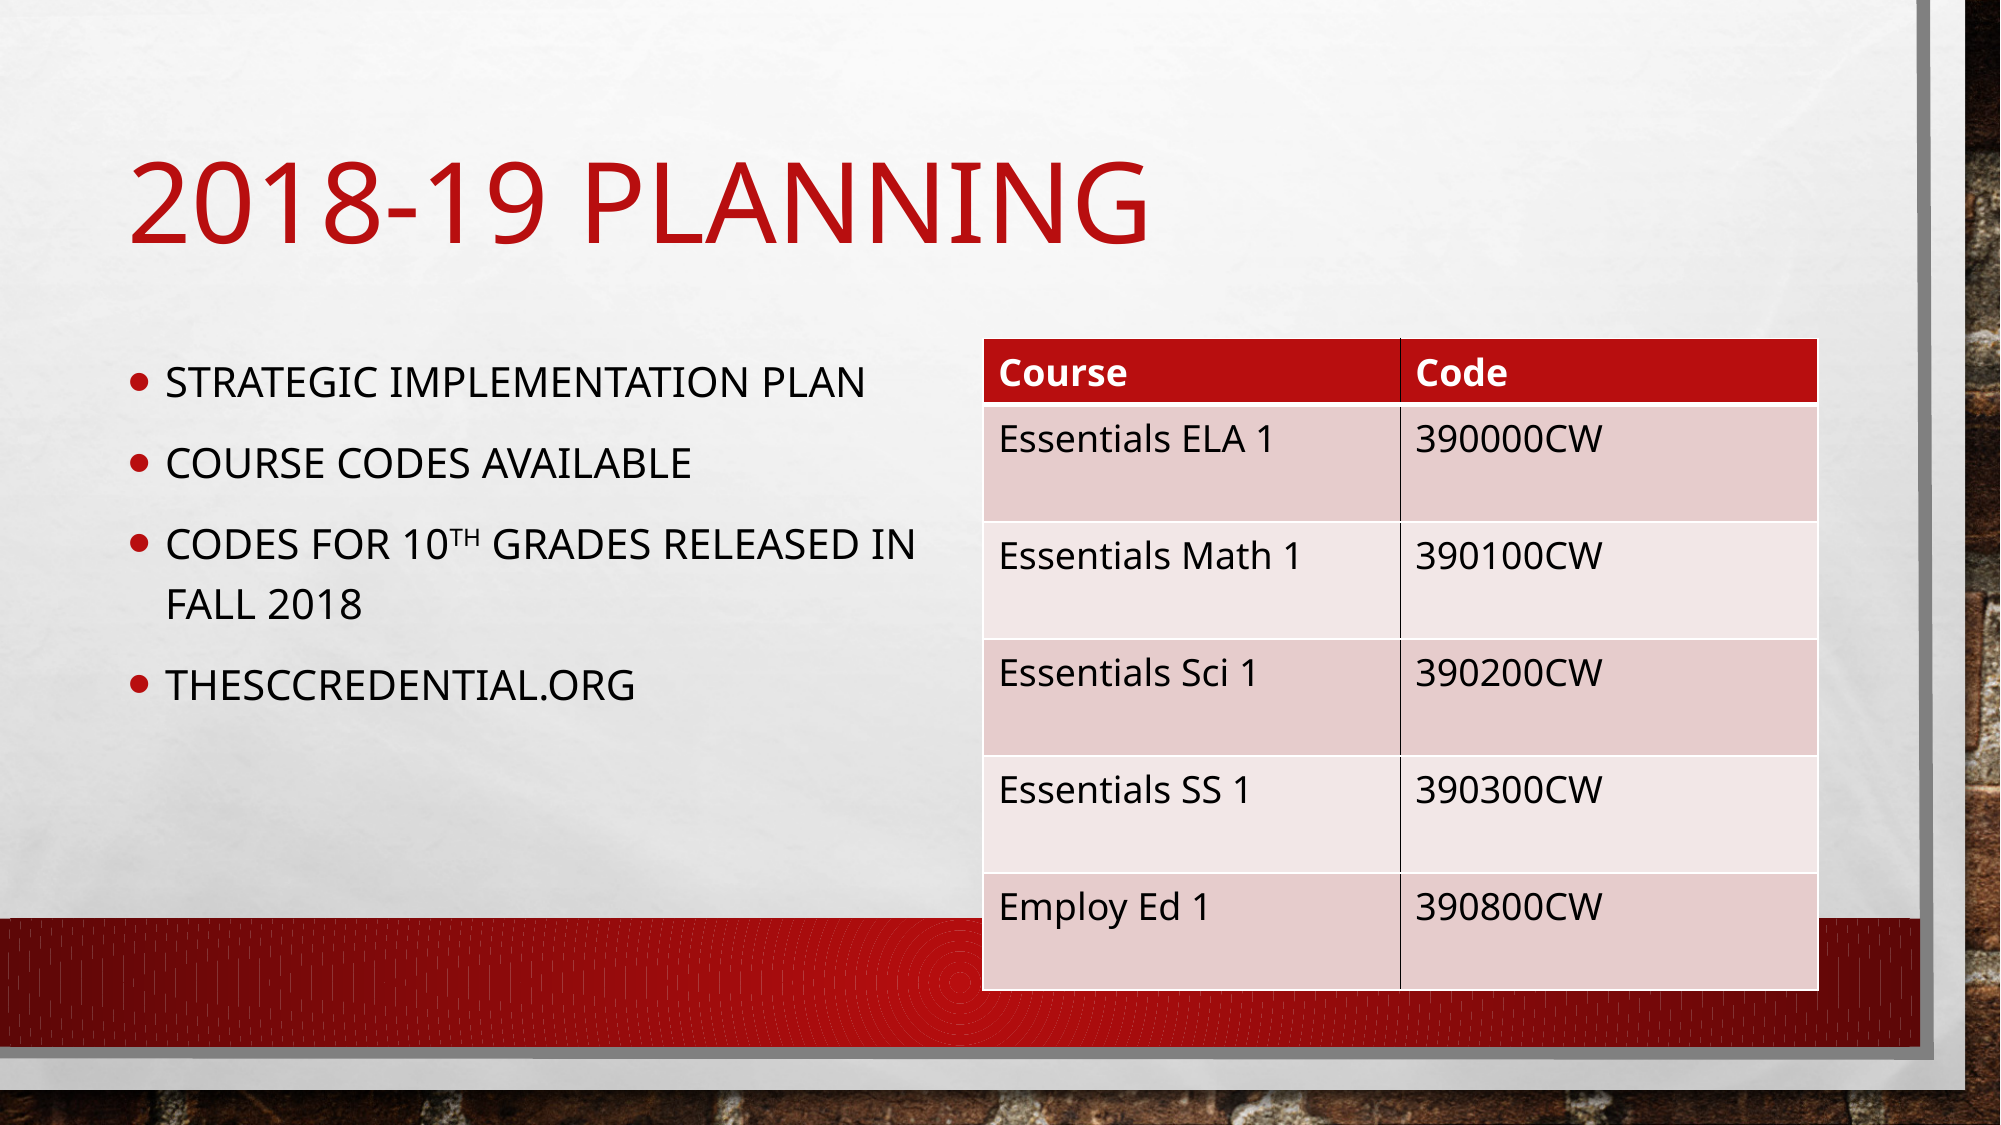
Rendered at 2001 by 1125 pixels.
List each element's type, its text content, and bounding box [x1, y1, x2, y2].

table_cell 390100CW [1401, 523, 1817, 638]
list Strategic Implementation Plan Course Codes available Codes for 10th grades released in Fall 2018 theSCCredential.org [112, 338, 948, 882]
table_cell Employ Ed 1 [984, 874, 1400, 989]
table_cell 390300CW [1401, 757, 1817, 872]
table_cell Essentials Sci 1 [984, 640, 1400, 755]
table_cell 390800CW [1401, 874, 1817, 989]
table_cell 390200CW [1401, 640, 1817, 755]
table_cell 390000CW [1401, 407, 1817, 521]
picture [0, 0, 2000, 1125]
title 2018-19 planning [112, 112, 1818, 303]
table_header Code [1401, 339, 1817, 402]
table_cell Essentials SS 1 [984, 757, 1400, 872]
table_cell Essentials Math 1 [984, 523, 1400, 638]
table_cell Essentials ELA 1 [984, 407, 1400, 521]
table_header Course [984, 339, 1400, 402]
